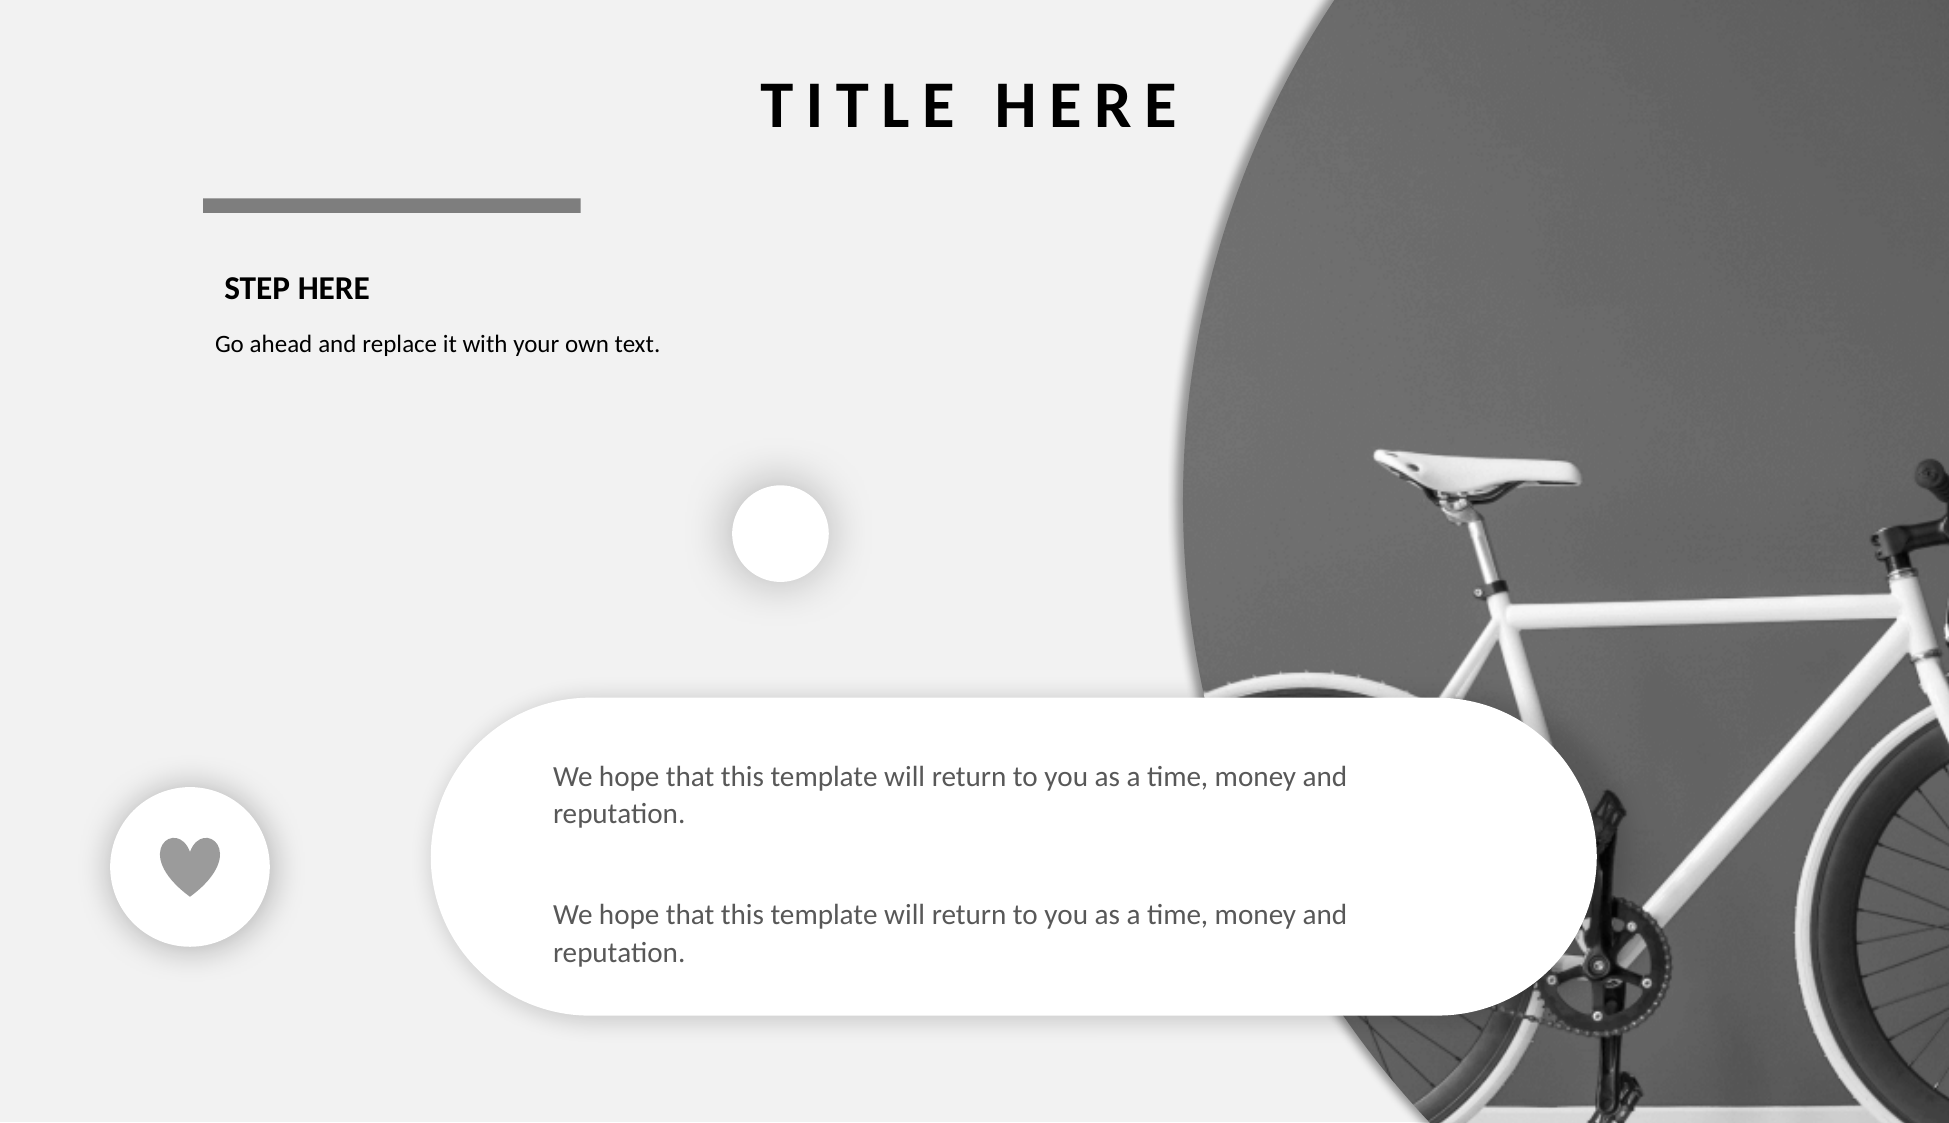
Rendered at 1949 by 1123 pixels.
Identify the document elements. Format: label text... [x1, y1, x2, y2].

text_box [732, 485, 829, 582]
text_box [430, 697, 1597, 1016]
text_box Go ahead and replace it with your own text. [197, 321, 774, 366]
text_box [203, 198, 581, 213]
picture [1182, 0, 1949, 1123]
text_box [109, 786, 271, 947]
text_box STEP HERE [209, 258, 385, 314]
text_box TITLE HERE [289, 53, 1177, 148]
